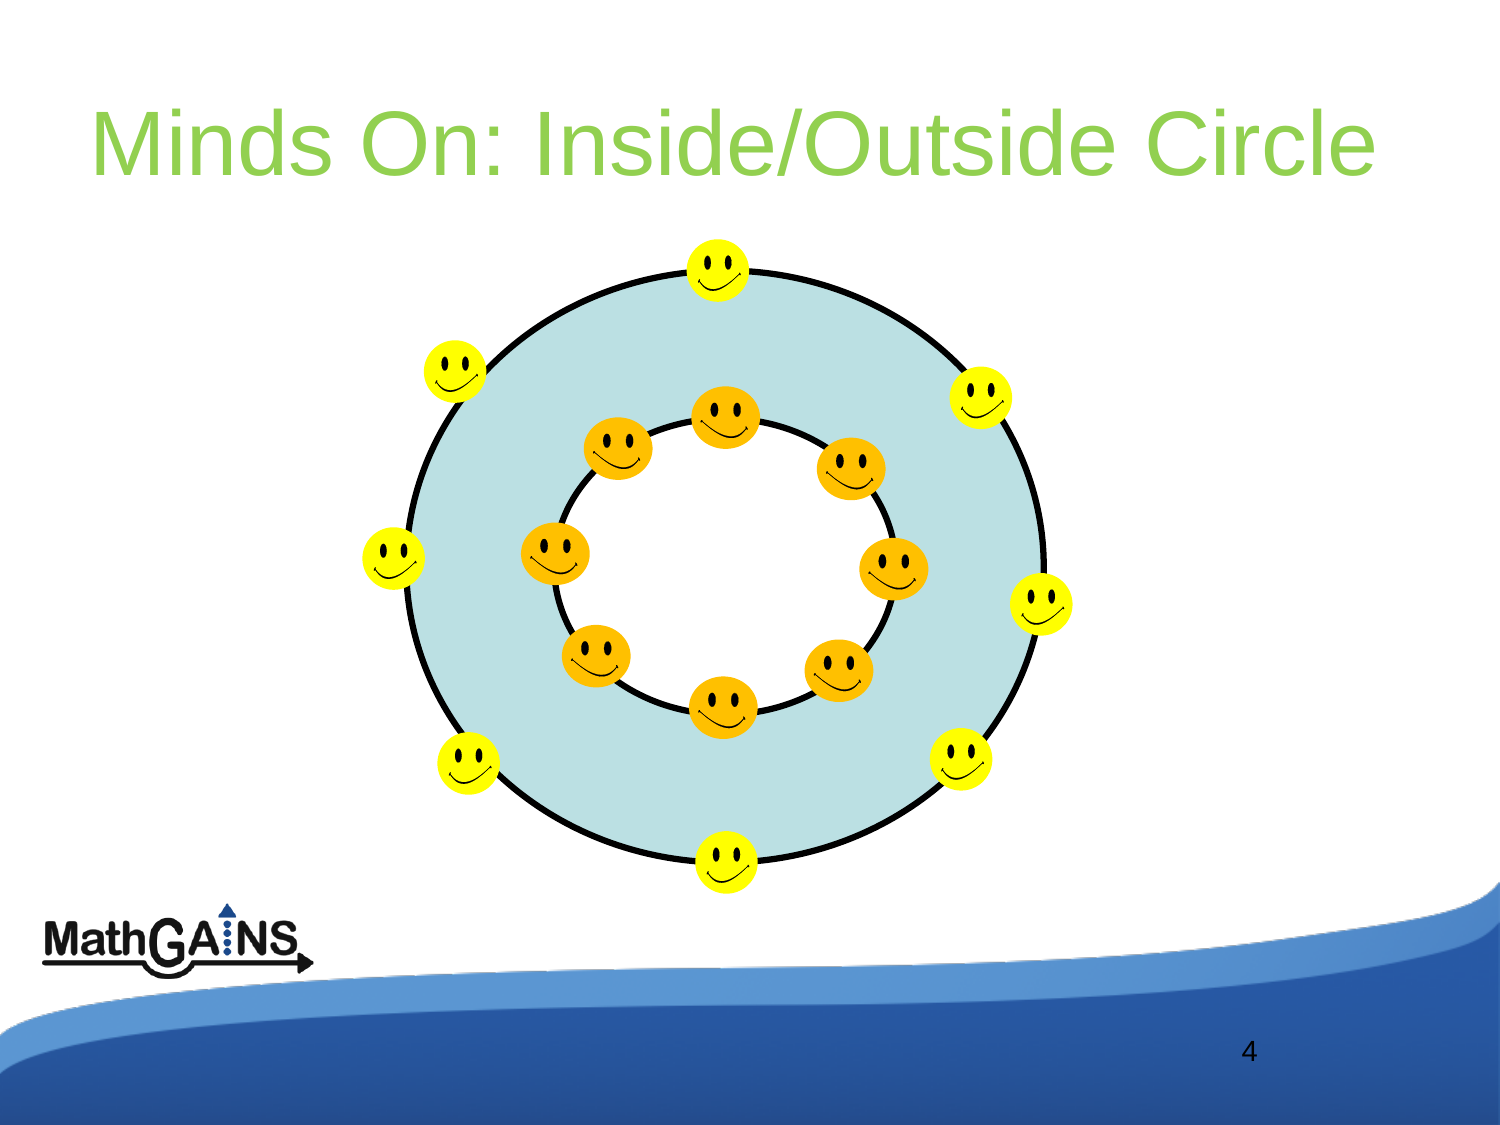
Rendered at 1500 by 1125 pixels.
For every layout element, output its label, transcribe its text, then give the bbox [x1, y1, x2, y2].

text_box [859, 537, 929, 601]
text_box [583, 417, 653, 481]
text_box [816, 437, 886, 501]
text_box [407, 271, 1044, 861]
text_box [362, 527, 426, 590]
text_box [688, 676, 758, 740]
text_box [949, 366, 1013, 430]
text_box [520, 522, 590, 586]
title Minds On: Inside/Outside Circle [75, 14, 1425, 263]
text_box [929, 727, 993, 791]
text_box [423, 340, 487, 404]
picture [0, 878, 1500, 1125]
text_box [691, 386, 761, 450]
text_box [437, 731, 501, 795]
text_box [686, 239, 750, 302]
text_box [804, 639, 874, 703]
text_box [1009, 572, 1073, 636]
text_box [561, 624, 631, 688]
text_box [694, 830, 758, 894]
slide_number 4 [1223, 1023, 1277, 1075]
